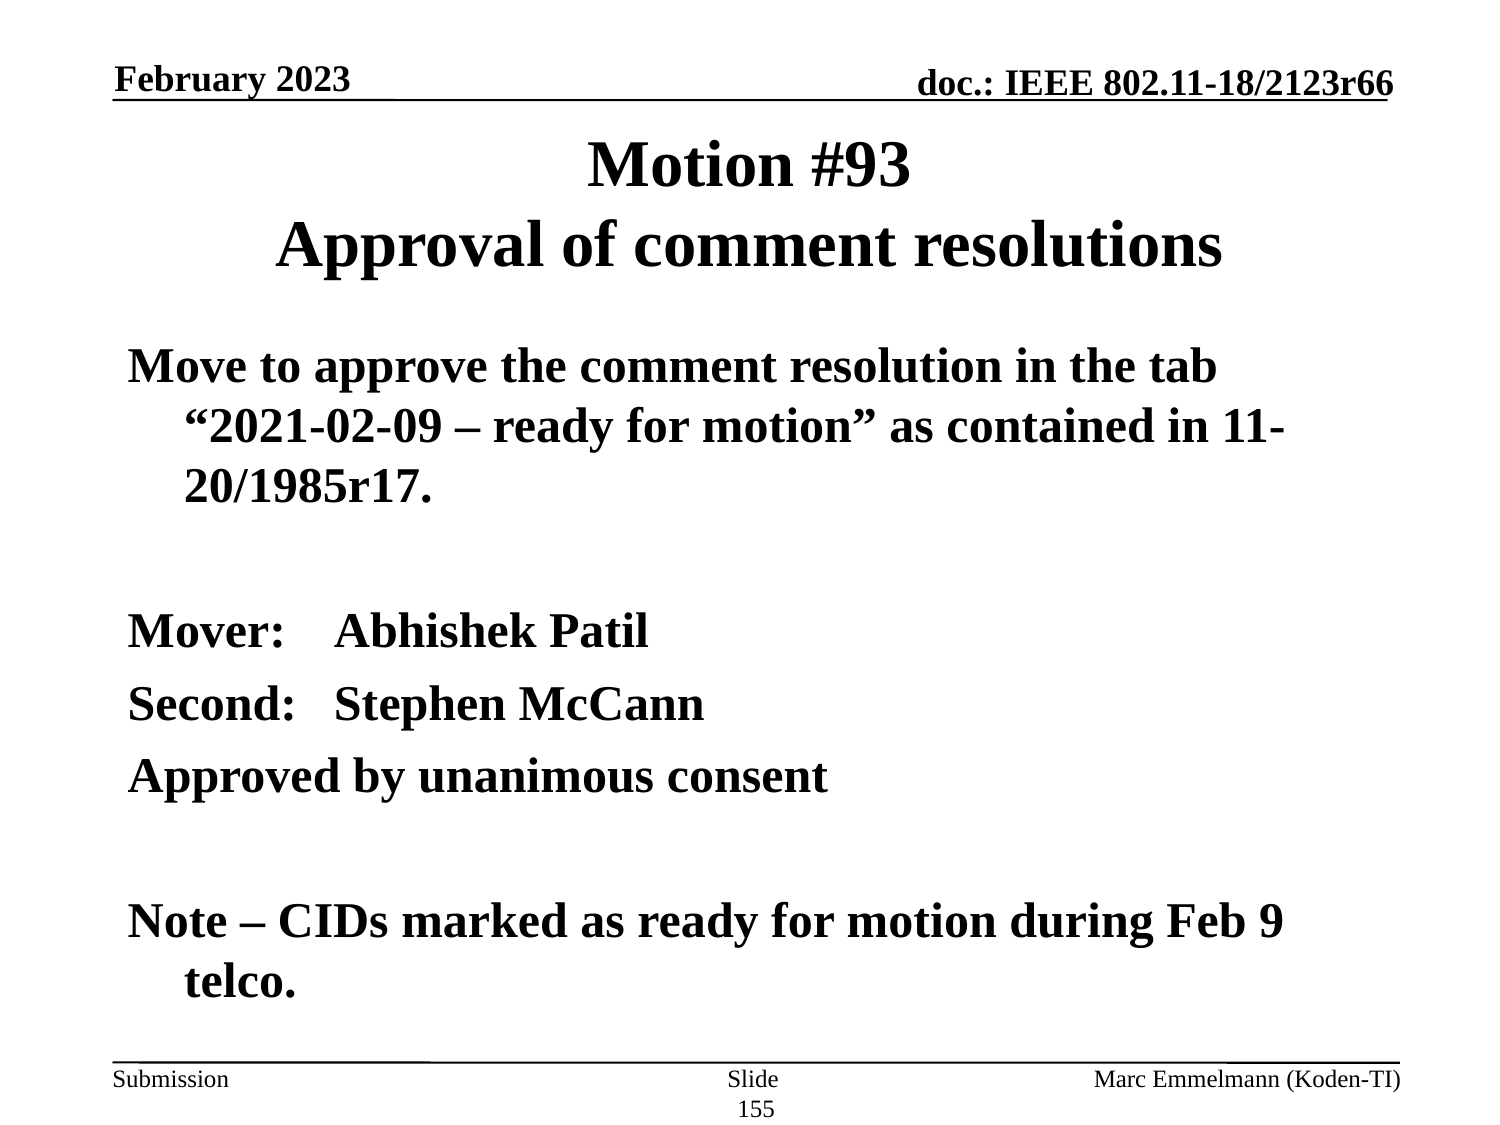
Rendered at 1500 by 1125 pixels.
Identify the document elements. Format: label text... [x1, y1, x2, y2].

title Motion #93 Approval of comment resolutions [112, 112, 1388, 288]
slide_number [114, 54, 423, 100]
list Move to approve the comment resolution in the tab “2021-02-09 – ready for motion” as contained in 11-20/1985r17. Mover: Abhishek Patil Second: Stephen McCann Approved by unanimous consent Note – CIDs marked as ready for motion during Feb 9 telco. [112, 324, 1388, 1000]
footer Marc Emmelmann (Koden-TI) [878, 1061, 1402, 1093]
slide_number Slide 155 [712, 1061, 800, 1123]
